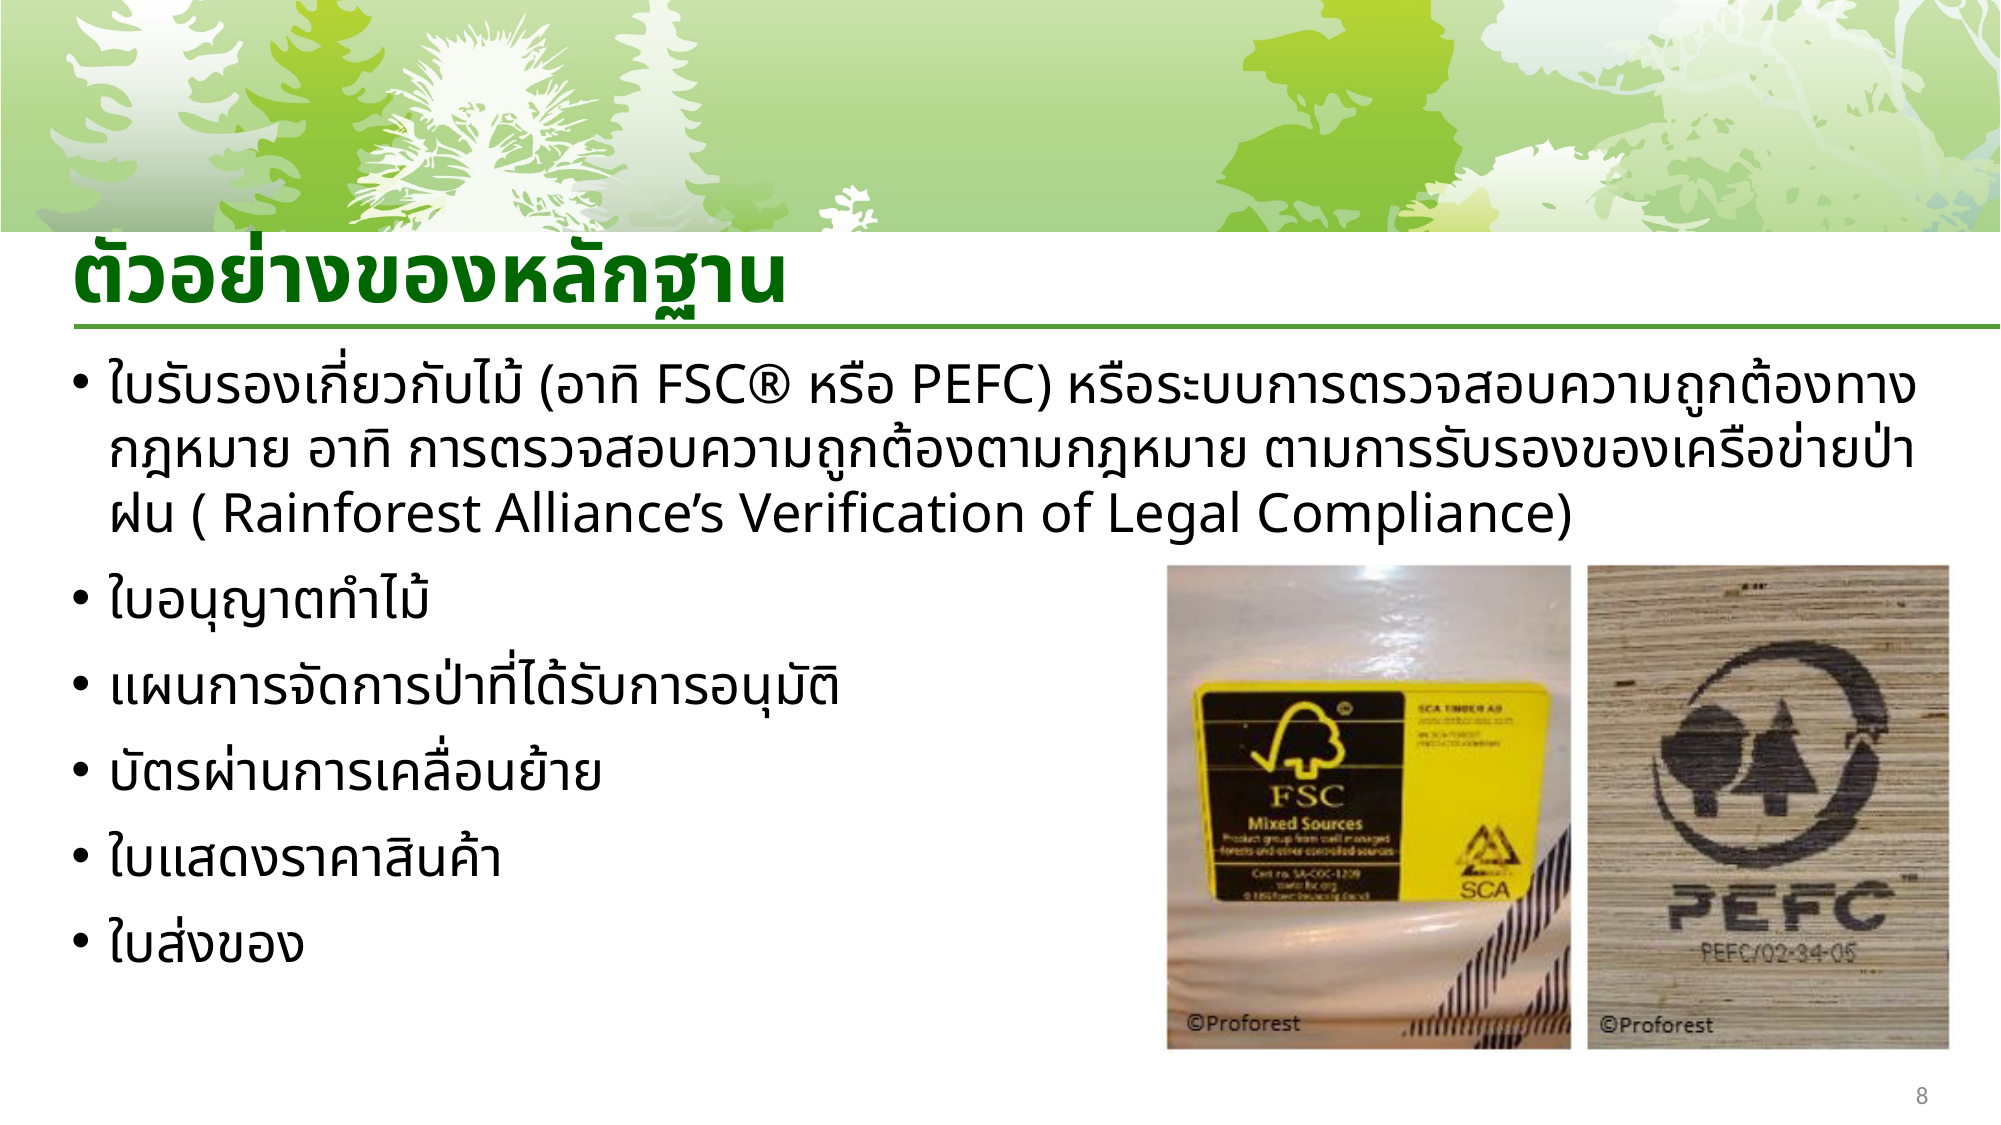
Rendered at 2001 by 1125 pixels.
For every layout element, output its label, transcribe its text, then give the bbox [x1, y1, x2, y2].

title ตัวอย่างของหลักฐาน [56, 199, 1782, 341]
picture [1162, 562, 1955, 1057]
list ใบรับรองเกี่ยวกับไม้ (อาทิ FSC® หรือ PEFC) หรือระบบการตรวจสอบความถูกต้องทางกฎหมาย อาทิ การตรวจสอบความถูกต้องตามกฎหมาย ตามการรับรองของเครือข่ายป่าฝน ( Rainforest Alliance’s Verification of Legal Compliance) ใบอนุญาตทำไม้ แผนการจัดการป่าที่ได้รับการอนุมัติ บัตรผ่านการเคลื่อนย้าย ใบแสดงราคาสินค้า ใบส่งของ [56, 341, 1944, 1075]
picture [0, 0, 2000, 232]
slide_number 8 [1493, 1065, 1944, 1125]
